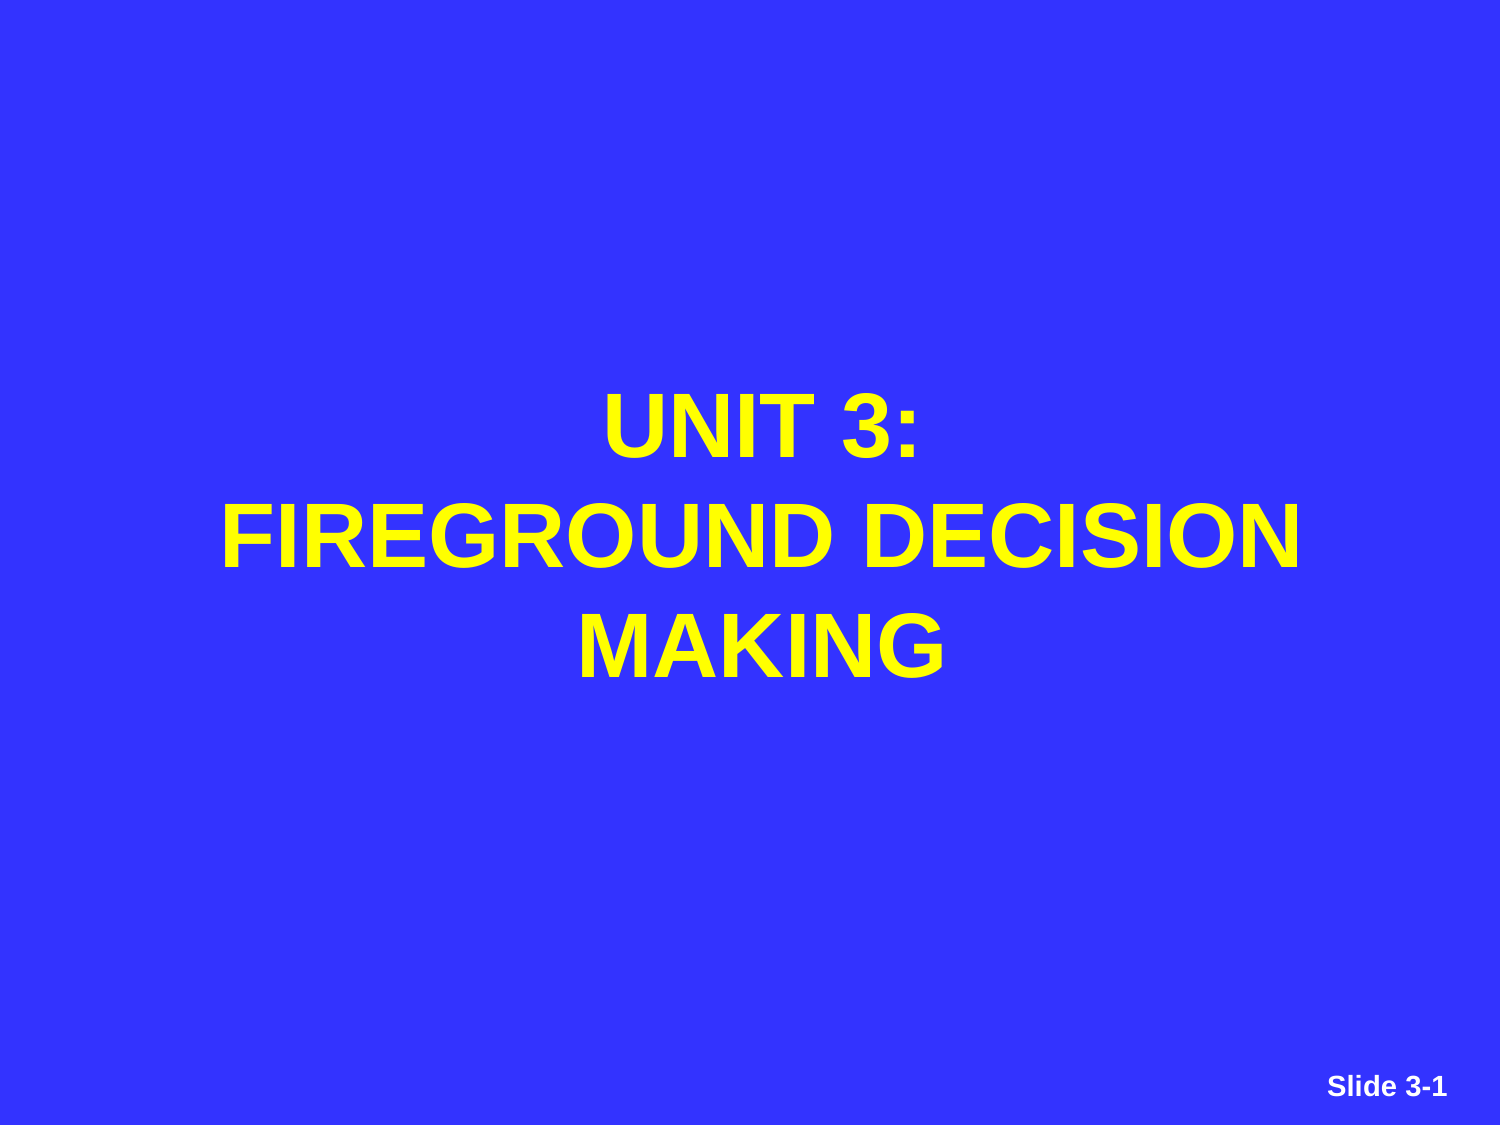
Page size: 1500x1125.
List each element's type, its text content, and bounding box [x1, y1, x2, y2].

slide_number Slide 3-1 [1112, 1059, 1463, 1125]
title UNIT 3: FIREGROUND DECISION MAKING [87, 362, 1438, 701]
